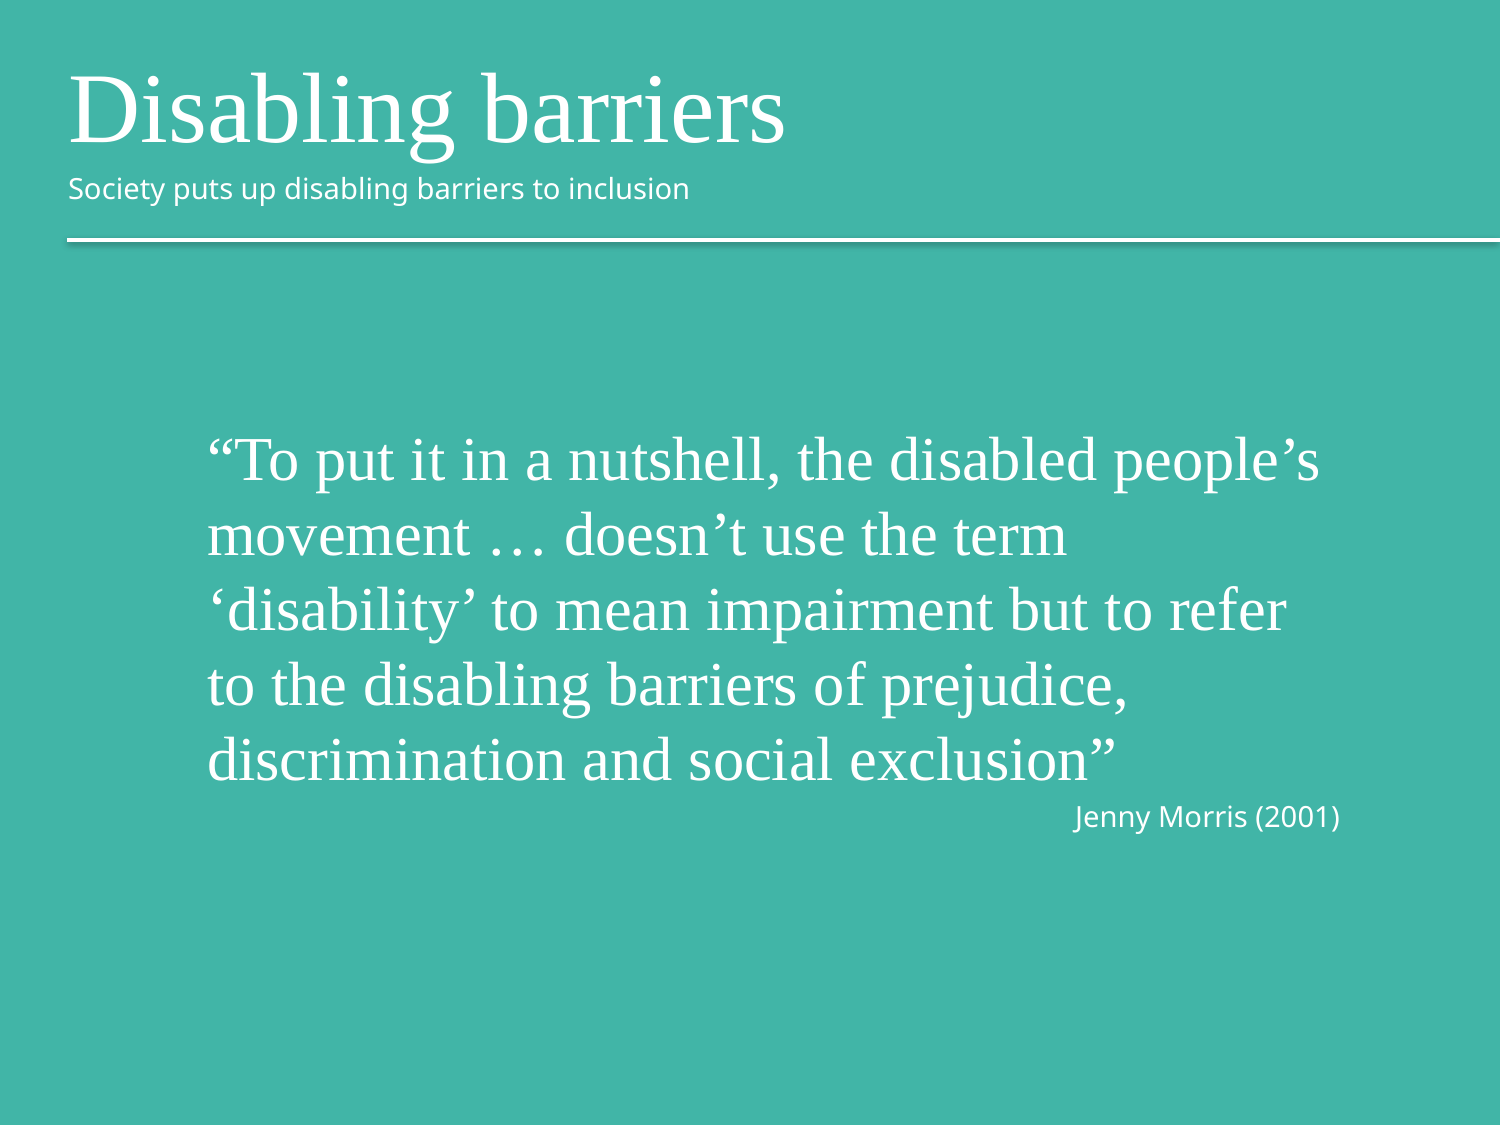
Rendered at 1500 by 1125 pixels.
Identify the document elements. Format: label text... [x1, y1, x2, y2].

list “To put it in a nutshell, the disabled people’s movement … doesn’t use the term ‘disability’ to mean impairment but to refer to the disabling barriers of prejudice, discrimination and social exclusion” Jenny Morris (2001) [192, 410, 1355, 926]
text_box Disabling barriers [53, 0, 912, 162]
text_box Society puts up disabling barriers to inclusion [53, 162, 1104, 451]
